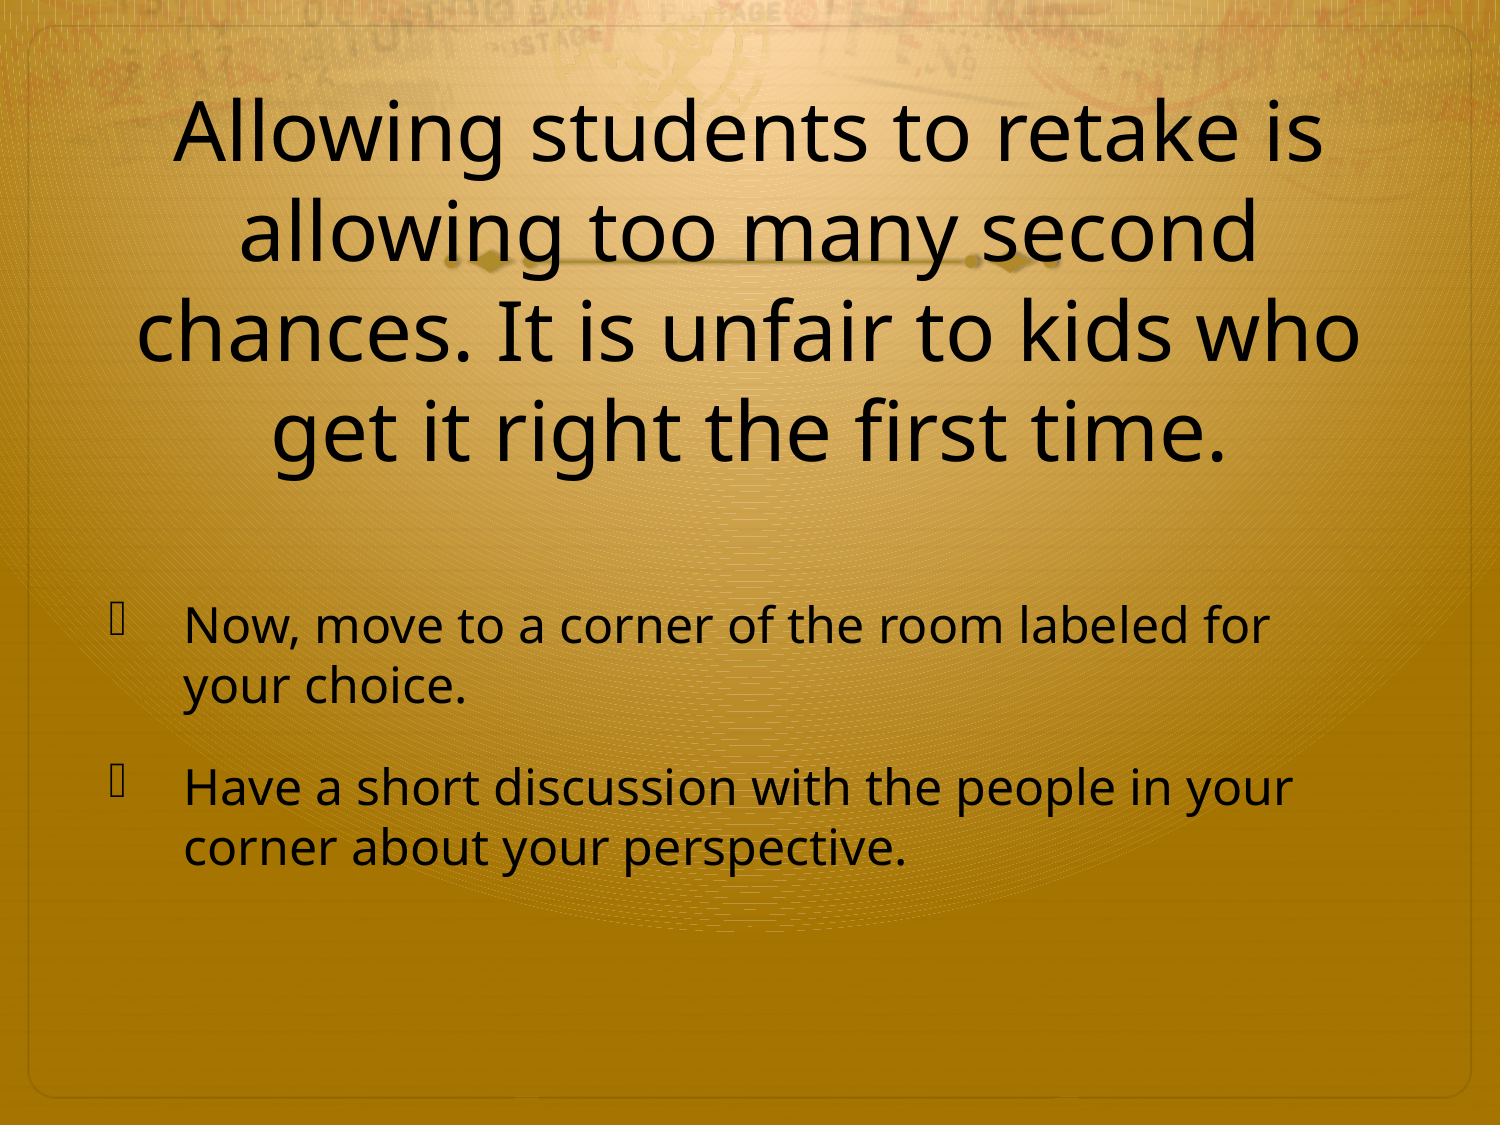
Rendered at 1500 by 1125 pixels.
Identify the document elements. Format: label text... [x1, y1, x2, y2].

picture [0, 0, 1500, 1125]
title Allowing students to retake is allowing too many second chances. It is unfair to kids who get it right the first time. [93, 45, 1407, 512]
list Now, move to a corner of the room labeled for your choice. Have a short discussion with the people in your corner about your perspective. [93, 586, 1407, 988]
